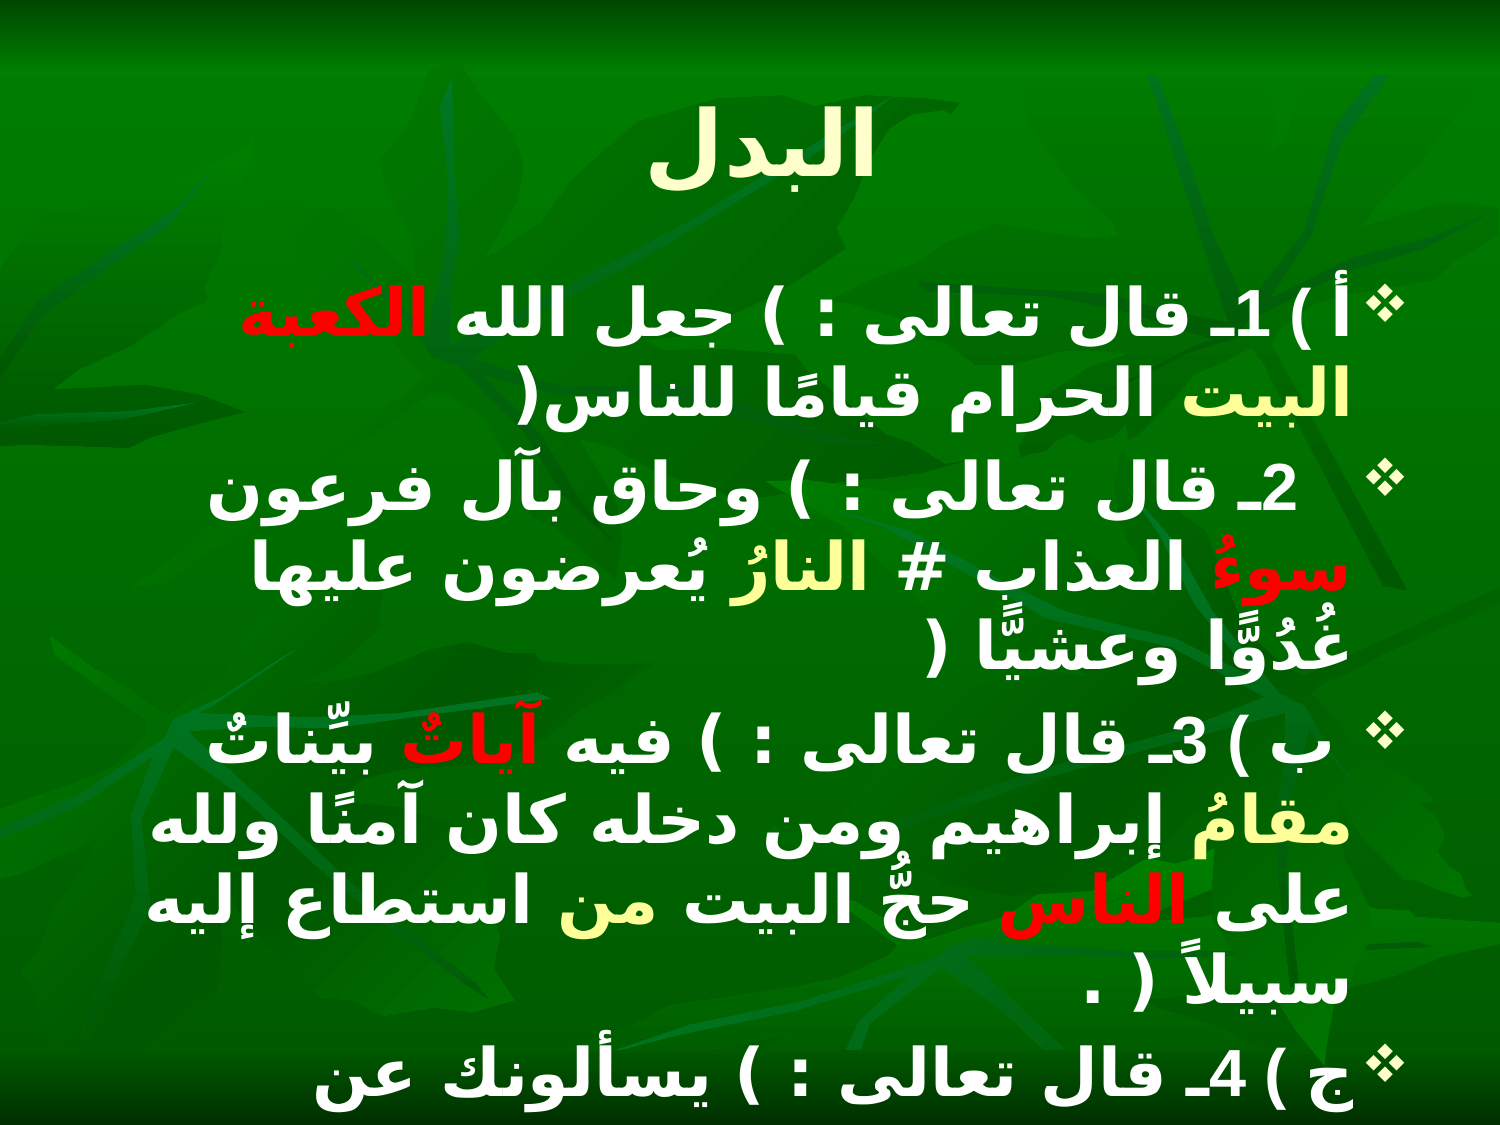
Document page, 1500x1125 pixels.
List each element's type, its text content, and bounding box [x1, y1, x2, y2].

list أ ) 1ـ قال تعالى : ) جعل الله الكعبة البيت الحرام قيامًا للناس( 2ـ قال تعالى : ) وحاق بآل فرعون سوءُ العذاب # النارُ يُعرضون عليها غُدُوًّا وعشيًّا ( ب ) 3ـ قال تعالى : ) فيه آياتٌ بيِّناتٌ مقامُ إبراهيم ومن دخله كان آمنًا ولله على الناس حجُّ البيت من استطاع إليه سبيلاً ( . ج ) 4ـ قال تعالى : ) يسألونك عن الشهرِ الحرامِ قتالٍ فيه ( 5ـ أطربني البلبلُ صوتُه . ماذا يشترط في بدل البعض من الكل و بدل الاشتمال ؟ أن يتصل كل واحد منهما بضمير يربطه بالمبدل منه . [74, 262, 1426, 1006]
title البدل [74, 45, 1426, 234]
